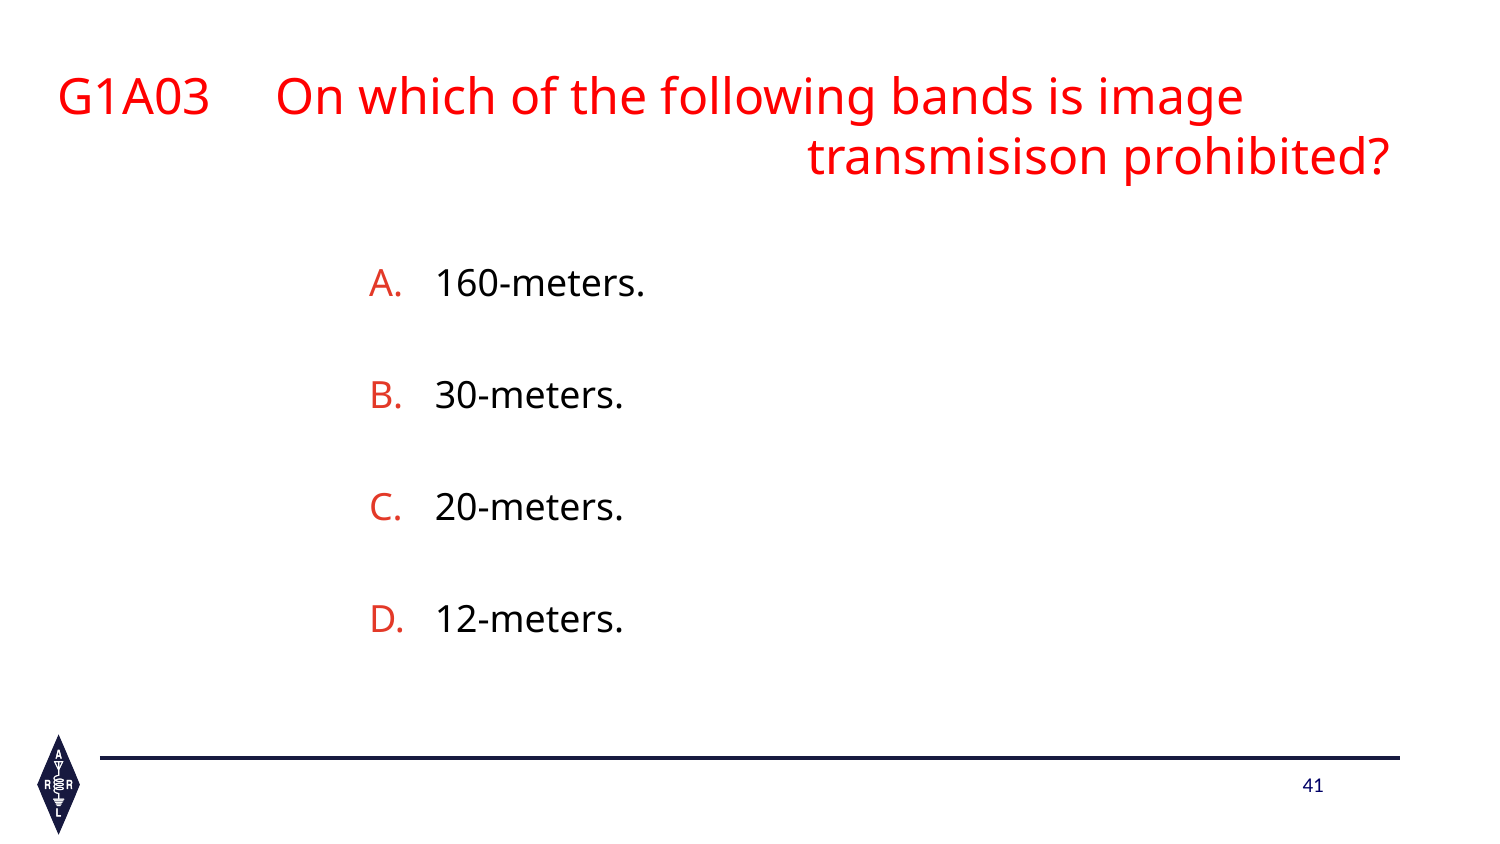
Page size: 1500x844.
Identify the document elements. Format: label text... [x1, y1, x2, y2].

picture [37, 734, 80, 835]
list 160-meters. ​ 30-meters. ​ 20-meters.​ 12-meters. [369, 257, 1131, 703]
text_box G1A03 On which of the following bands is image transmisison prohibited? [41, 57, 1458, 193]
slide_number 41 [1302, 761, 1400, 807]
